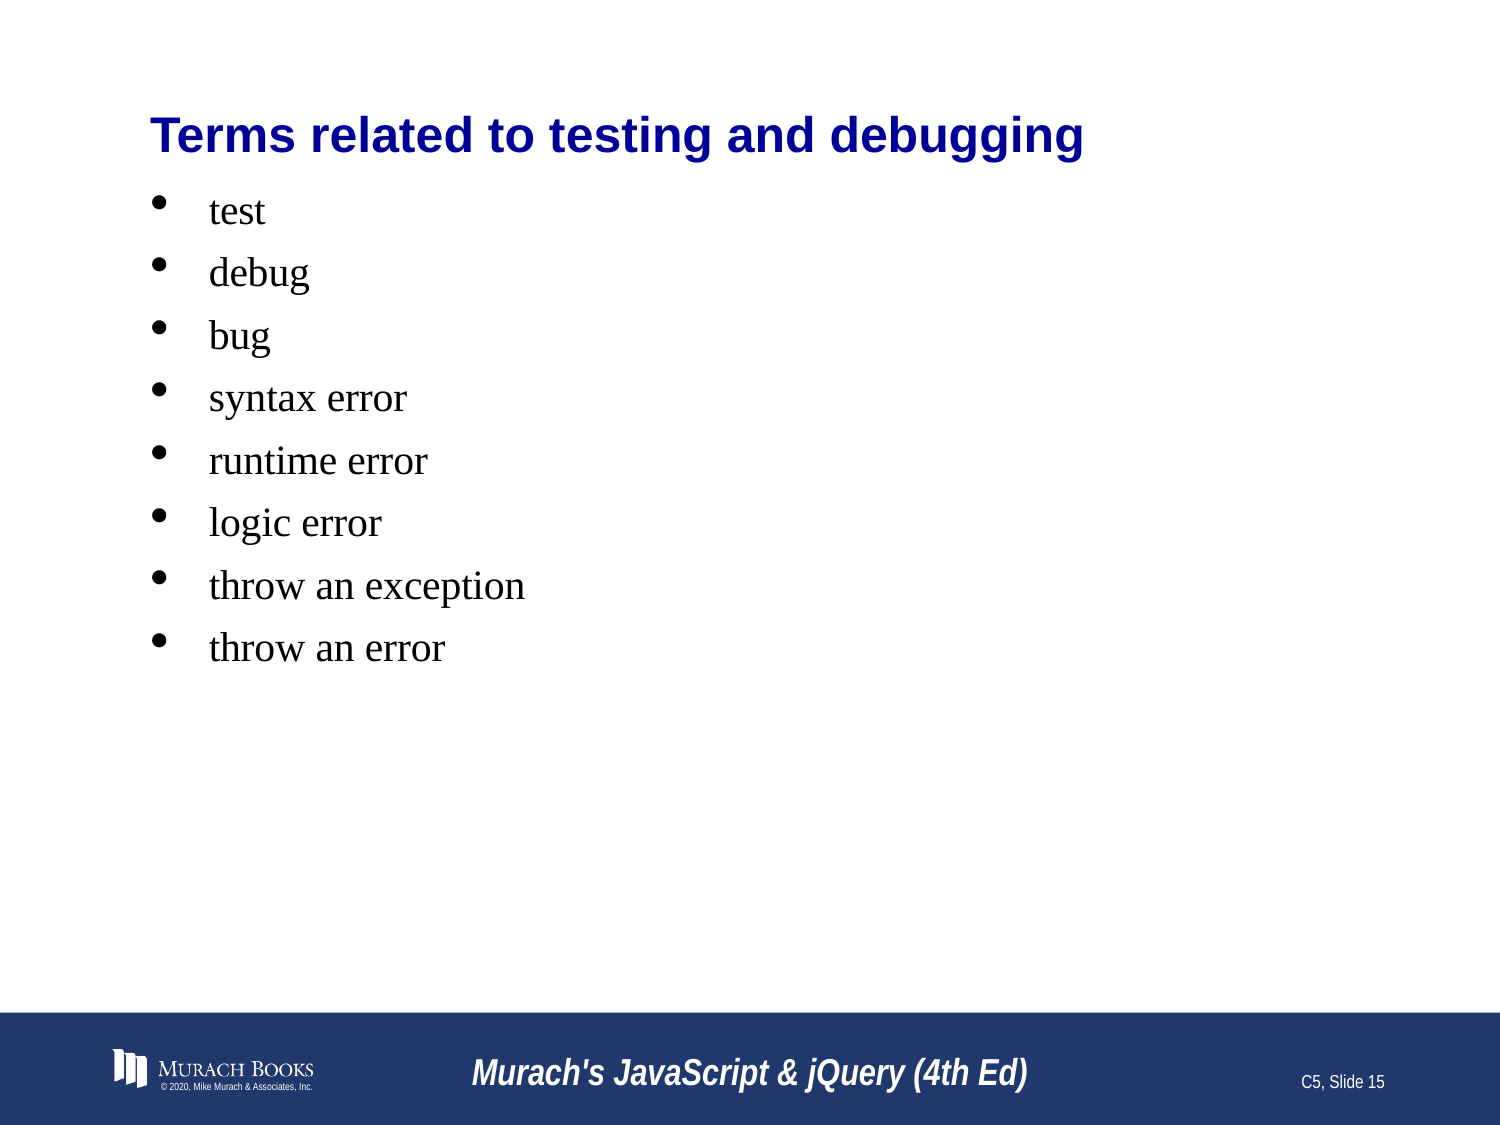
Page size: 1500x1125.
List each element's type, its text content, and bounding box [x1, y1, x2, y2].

slide_number Murach's JavaScript & jQuery (4th Ed) [463, 1025, 1050, 1100]
footer © 2020, Mike Murach & Associates, Inc. [12, 1025, 463, 1100]
title Terms related to testing and debugging [150, 102, 1350, 164]
list test debug bug syntax error runtime error logic error throw an exception throw an error [137, 174, 1350, 975]
slide_number C5, Slide 15 [1087, 1025, 1400, 1100]
